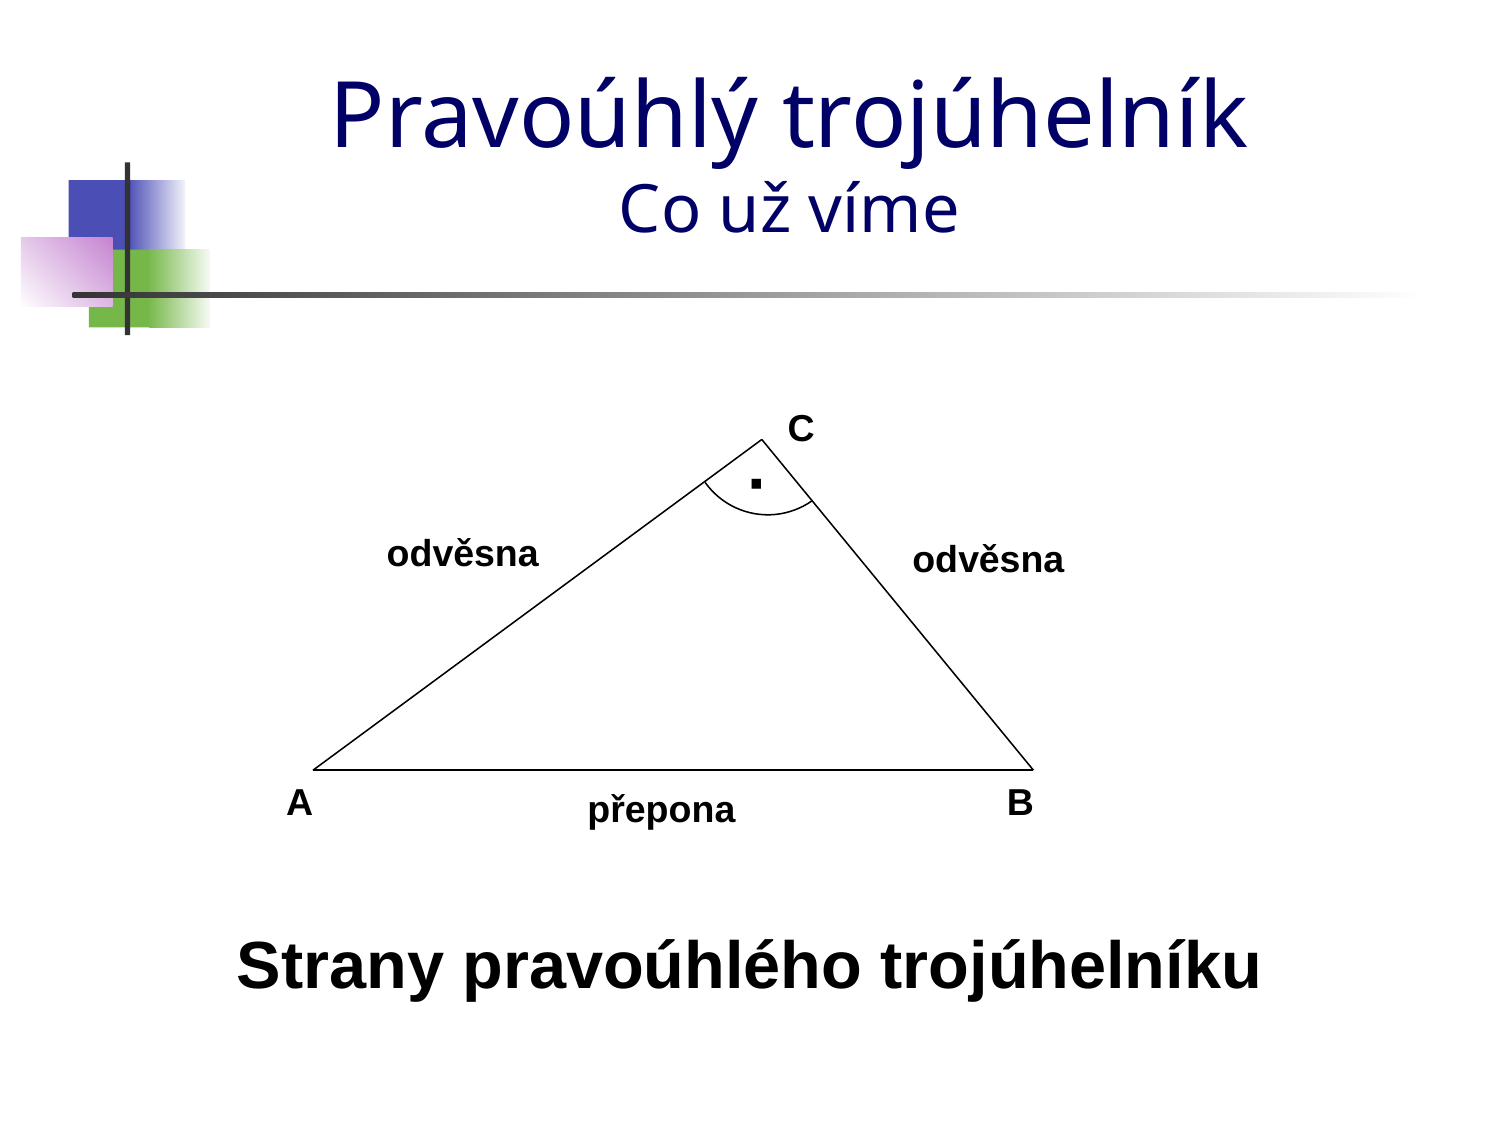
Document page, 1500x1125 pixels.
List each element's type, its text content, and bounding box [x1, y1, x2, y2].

text_box Pravoúhlý trojúhelník Co už víme [112, 30, 1468, 271]
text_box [312, 439, 759, 769]
text_box odvěsna [1038, 528, 1099, 588]
text_box · [732, 432, 772, 437]
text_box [761, 439, 1034, 769]
text_box přepona [572, 780, 774, 837]
text_box C [772, 396, 856, 437]
text_box A [271, 770, 355, 831]
text_box B [992, 770, 1075, 830]
text_box Strany pravoúhlého trojúhelníku [0, 915, 1500, 1010]
